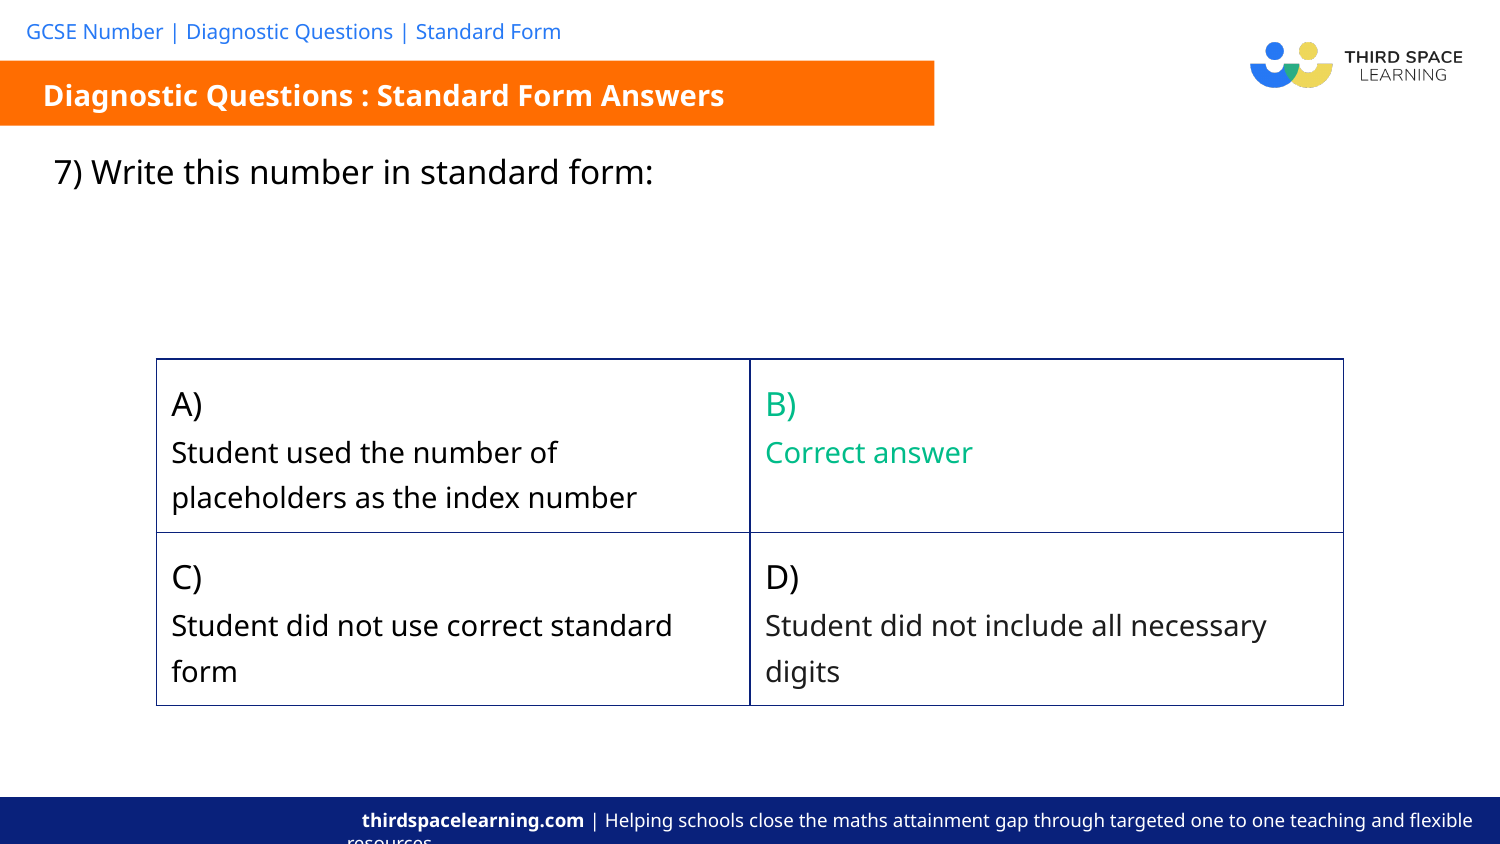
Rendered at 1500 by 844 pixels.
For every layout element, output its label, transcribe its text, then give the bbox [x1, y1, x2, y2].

picture [1250, 33, 1465, 99]
text_box Diagnostic Questions : Standard Form Answers [27, 61, 778, 127]
